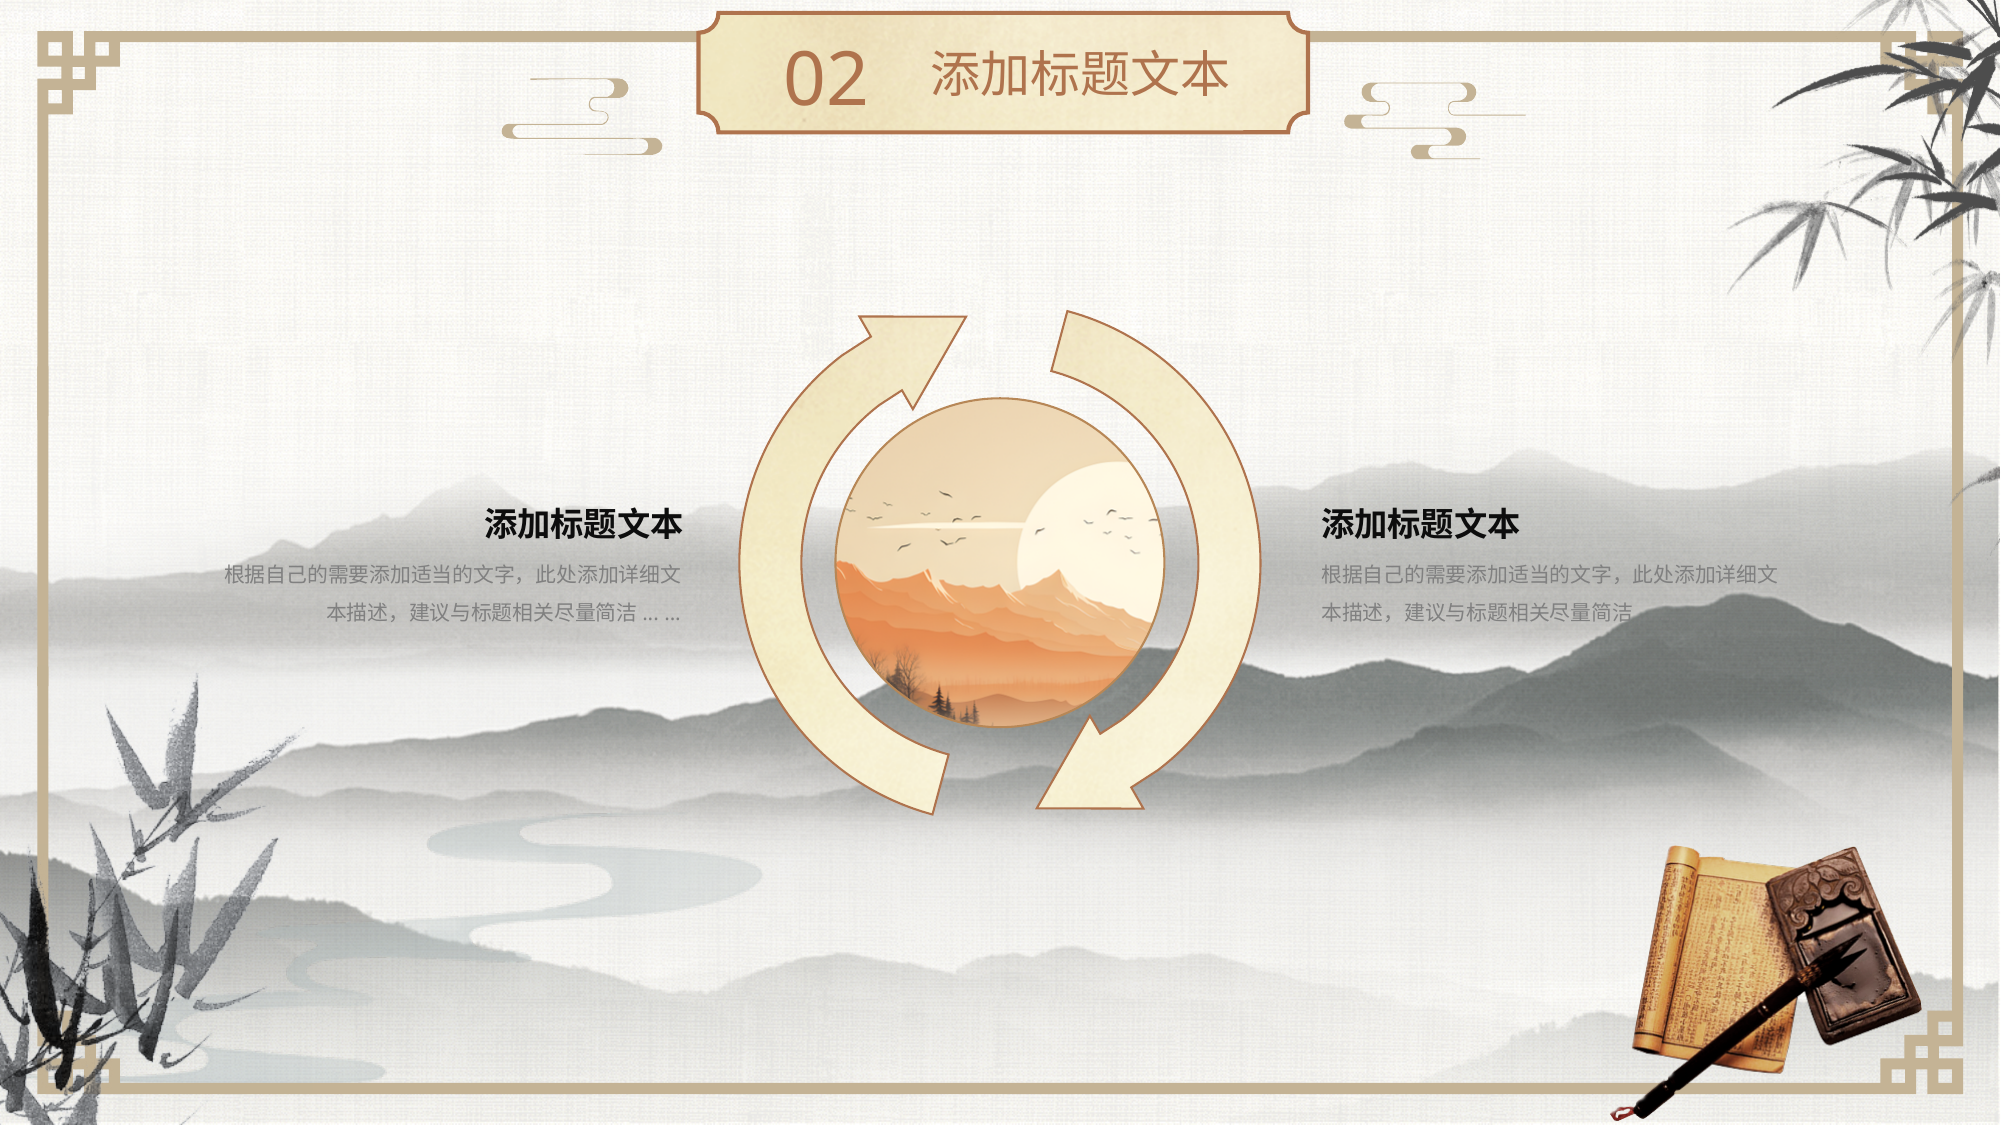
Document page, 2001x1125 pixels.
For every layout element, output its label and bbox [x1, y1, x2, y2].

picture [73, 67, 84, 79]
picture [49, 90, 61, 103]
text_box [501, 12, 1526, 160]
picture [49, 43, 61, 55]
text_box [738, 315, 968, 816]
picture [96, 43, 108, 55]
picture [0, 0, 2001, 1125]
text_box [834, 397, 1166, 729]
text_box [1034, 309, 1262, 810]
text_box [1306, 495, 1794, 630]
text_box [208, 495, 699, 630]
